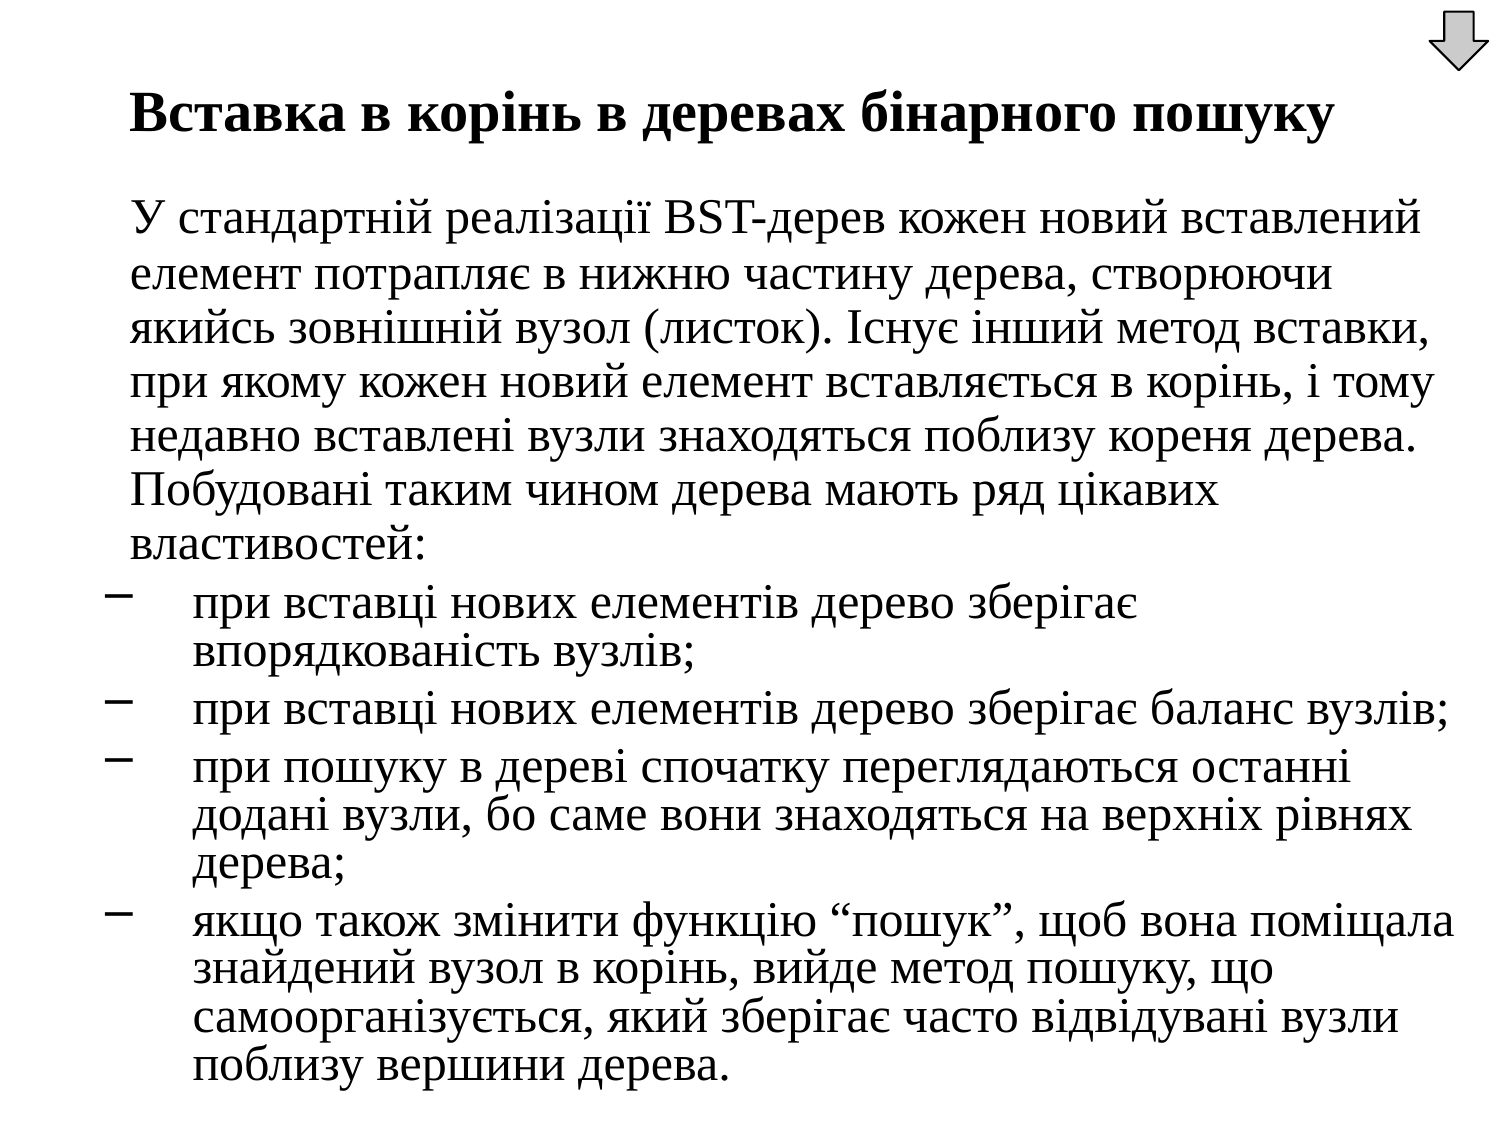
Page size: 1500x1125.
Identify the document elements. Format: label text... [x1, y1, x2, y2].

text_box [1429, 11, 1489, 71]
list Вставка в корінь в деревах бінарного пошуку У стандартній реалізації BST-дерев кожен новий вставлений елемент потрапляє в нижню частину дерева, створюючи якийсь зовнішній вузол (листок). Існує інший метод вставки, при якому кожен новий елемент вставляється в корінь, і тому недавно вставлені вузли знаходяться поблизу кореня дерева. Побудовані таким чином дерева мають ряд цікавих властивостей: при вставці нових елементів дерево зберігає впорядкованість вузлів; при вставці нових елементів дерево зберігає баланс вузлів; при пошуку в дереві спочатку переглядаються останні додані вузли, бо саме вони знаходяться на верхніх рівнях дерева; якщо також змінити функцію “пошук”, щоб вона поміщала знайдений вузол в корінь, вийде метод пошуку, що самоорганізується, який зберігає часто відвідувані вузли поблизу вершини дерева. [0, 58, 1500, 1125]
